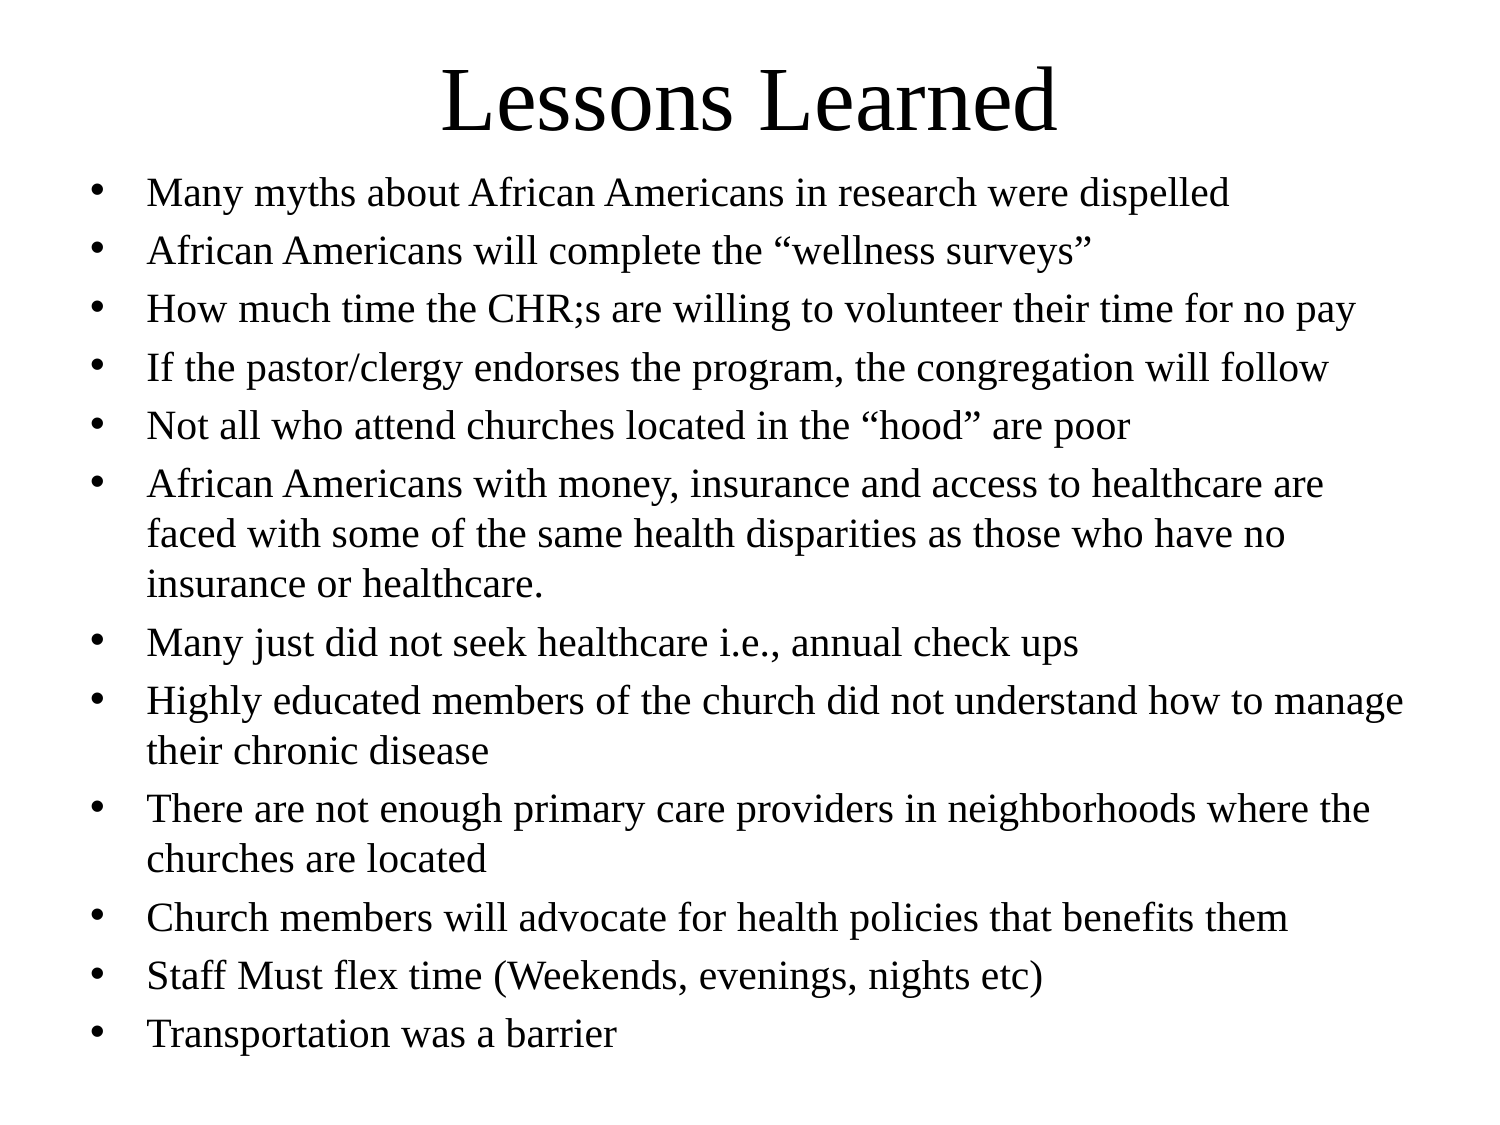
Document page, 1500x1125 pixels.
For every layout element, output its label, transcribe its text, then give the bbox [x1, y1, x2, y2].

title Lessons Learned [74, 0, 1426, 156]
list Many myths about African Americans in research were dispelled African Americans will complete the “wellness surveys” How much time the CHR;s are willing to volunteer their time for no pay If the pastor/clergy endorses the program, the congregation will follow Not all who attend churches located in the “hood” are poor African Americans with money, insurance and access to healthcare are faced with some of the same health disparities as those who have no insurance or healthcare. Many just did not seek healthcare i.e., annual check ups Highly educated members of the church did not understand how to manage their chronic disease There are not enough primary care providers in neighborhoods where the churches are located Church members will advocate for health policies that benefits them Staff Must flex time (Weekends, evenings, nights etc) Transportation was a barrier [74, 156, 1426, 1056]
